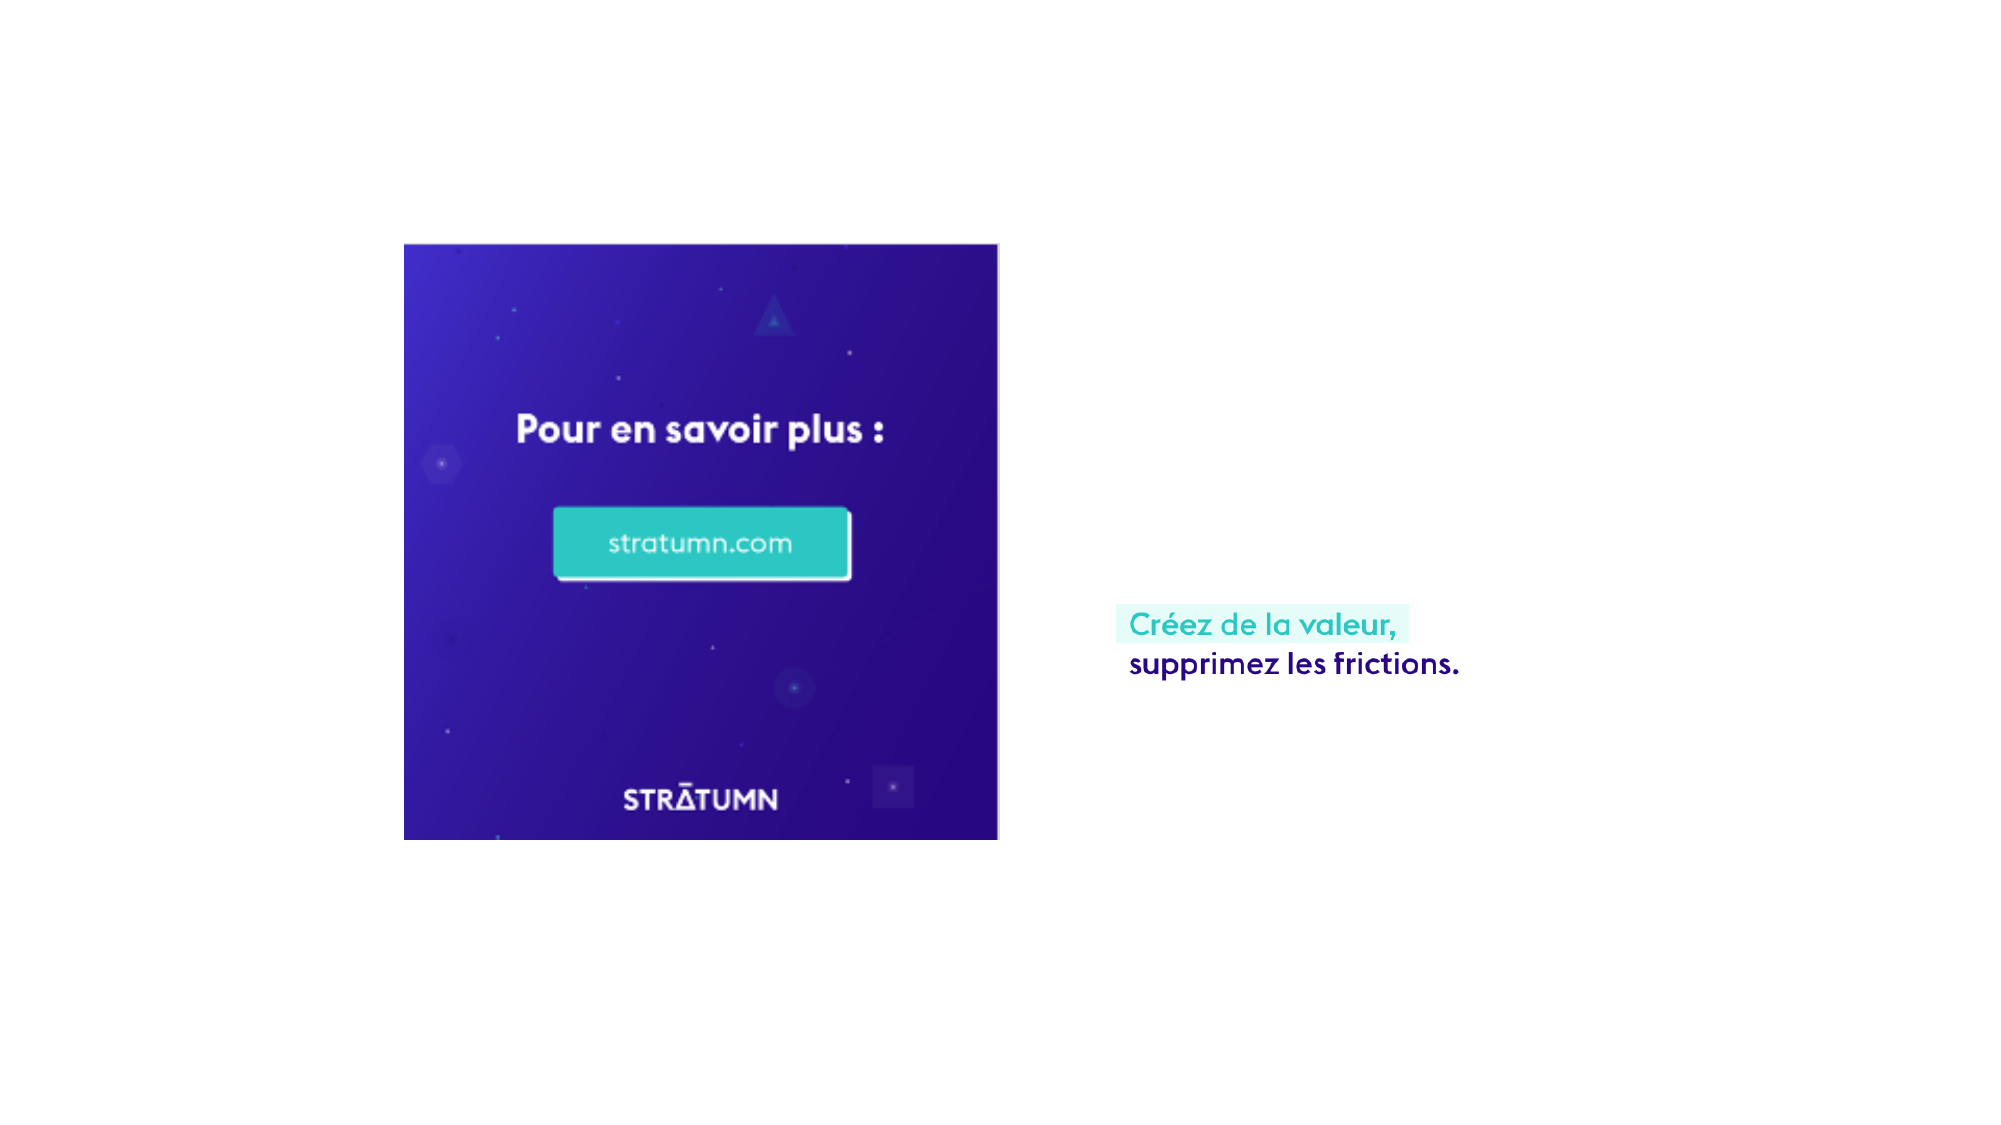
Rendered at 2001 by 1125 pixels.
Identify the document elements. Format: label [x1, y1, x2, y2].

picture [1114, 603, 1463, 682]
picture [403, 243, 1001, 840]
